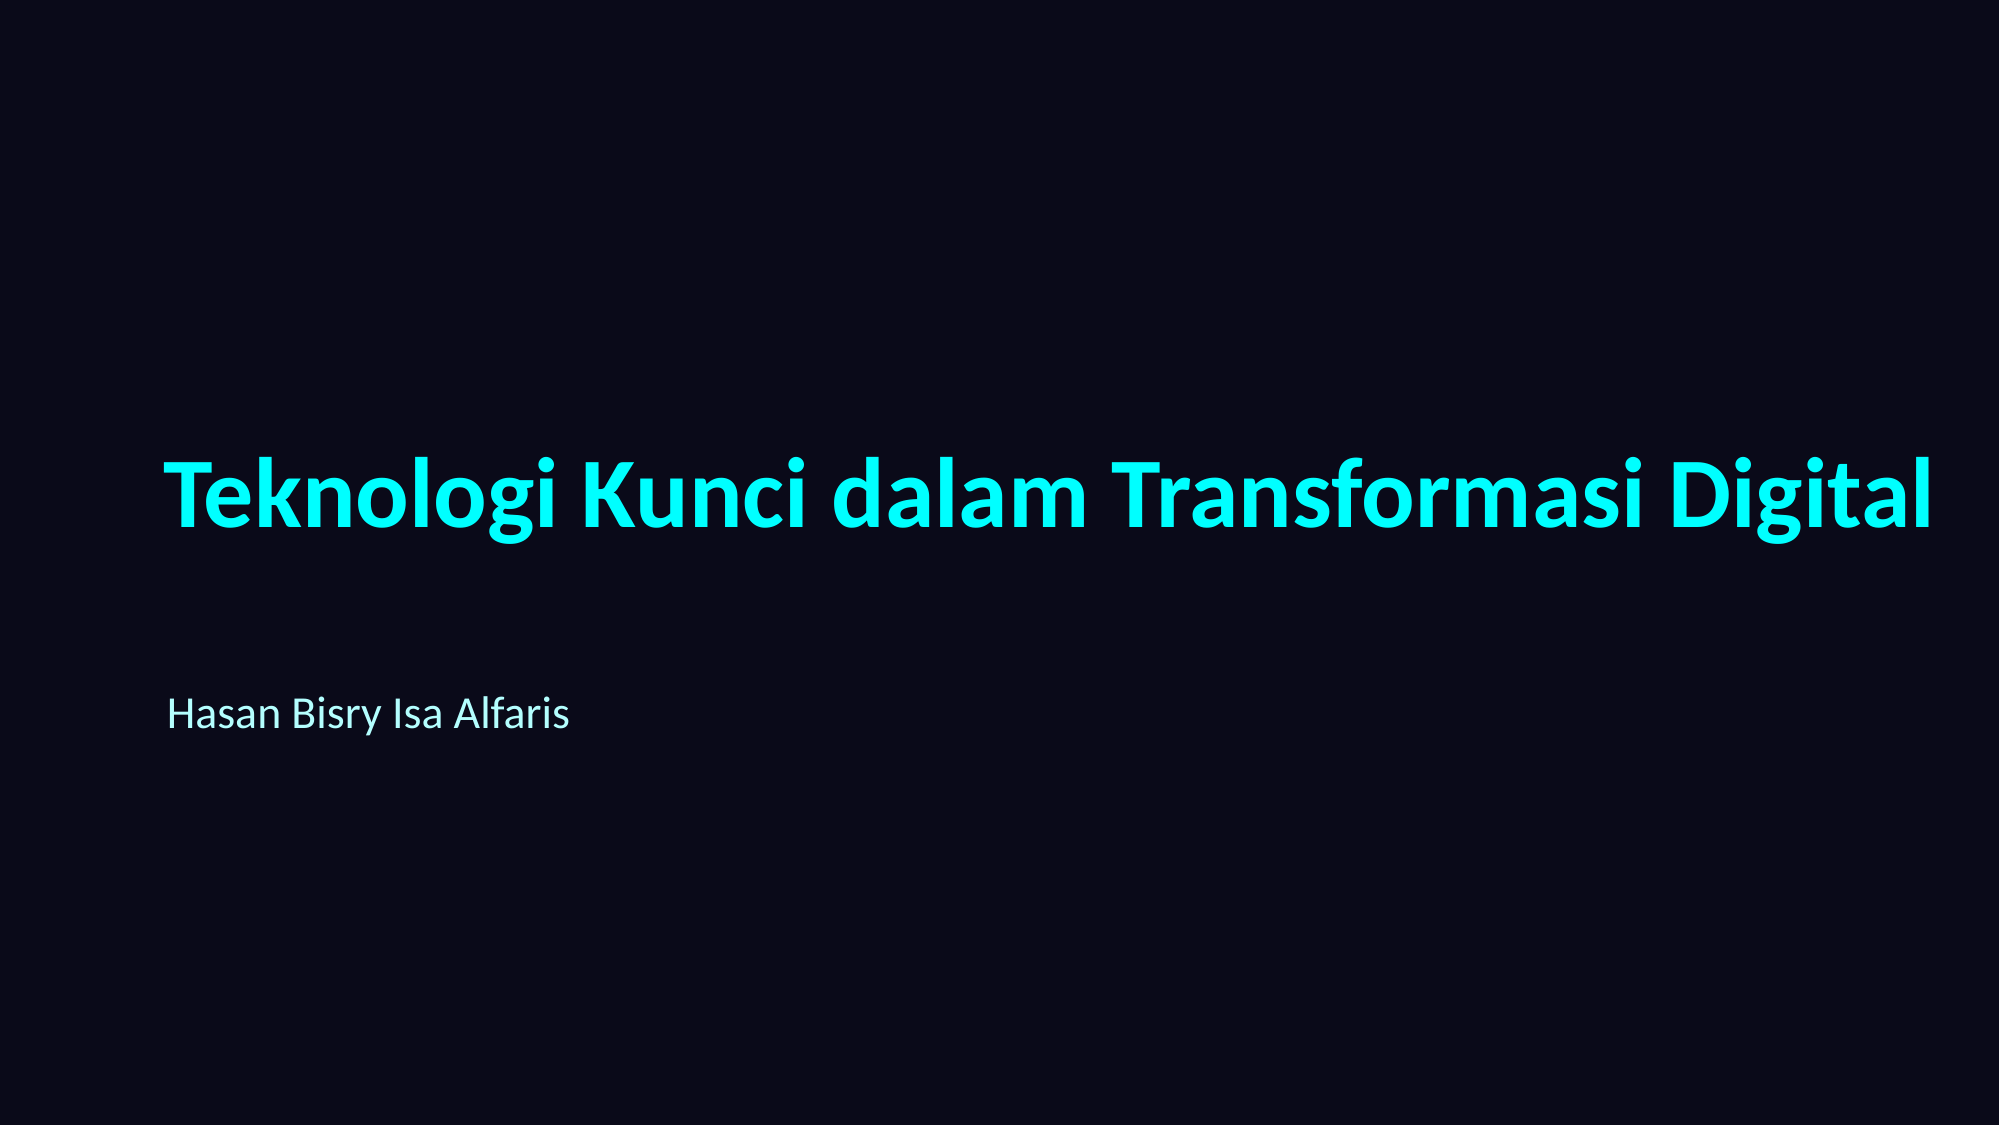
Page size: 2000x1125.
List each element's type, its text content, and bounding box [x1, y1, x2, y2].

text_box Teknologi Kunci dalam Transformasi Digital [148, 375, 1952, 555]
text_box Hasan Bisry Isa Alfaris [152, 630, 586, 745]
